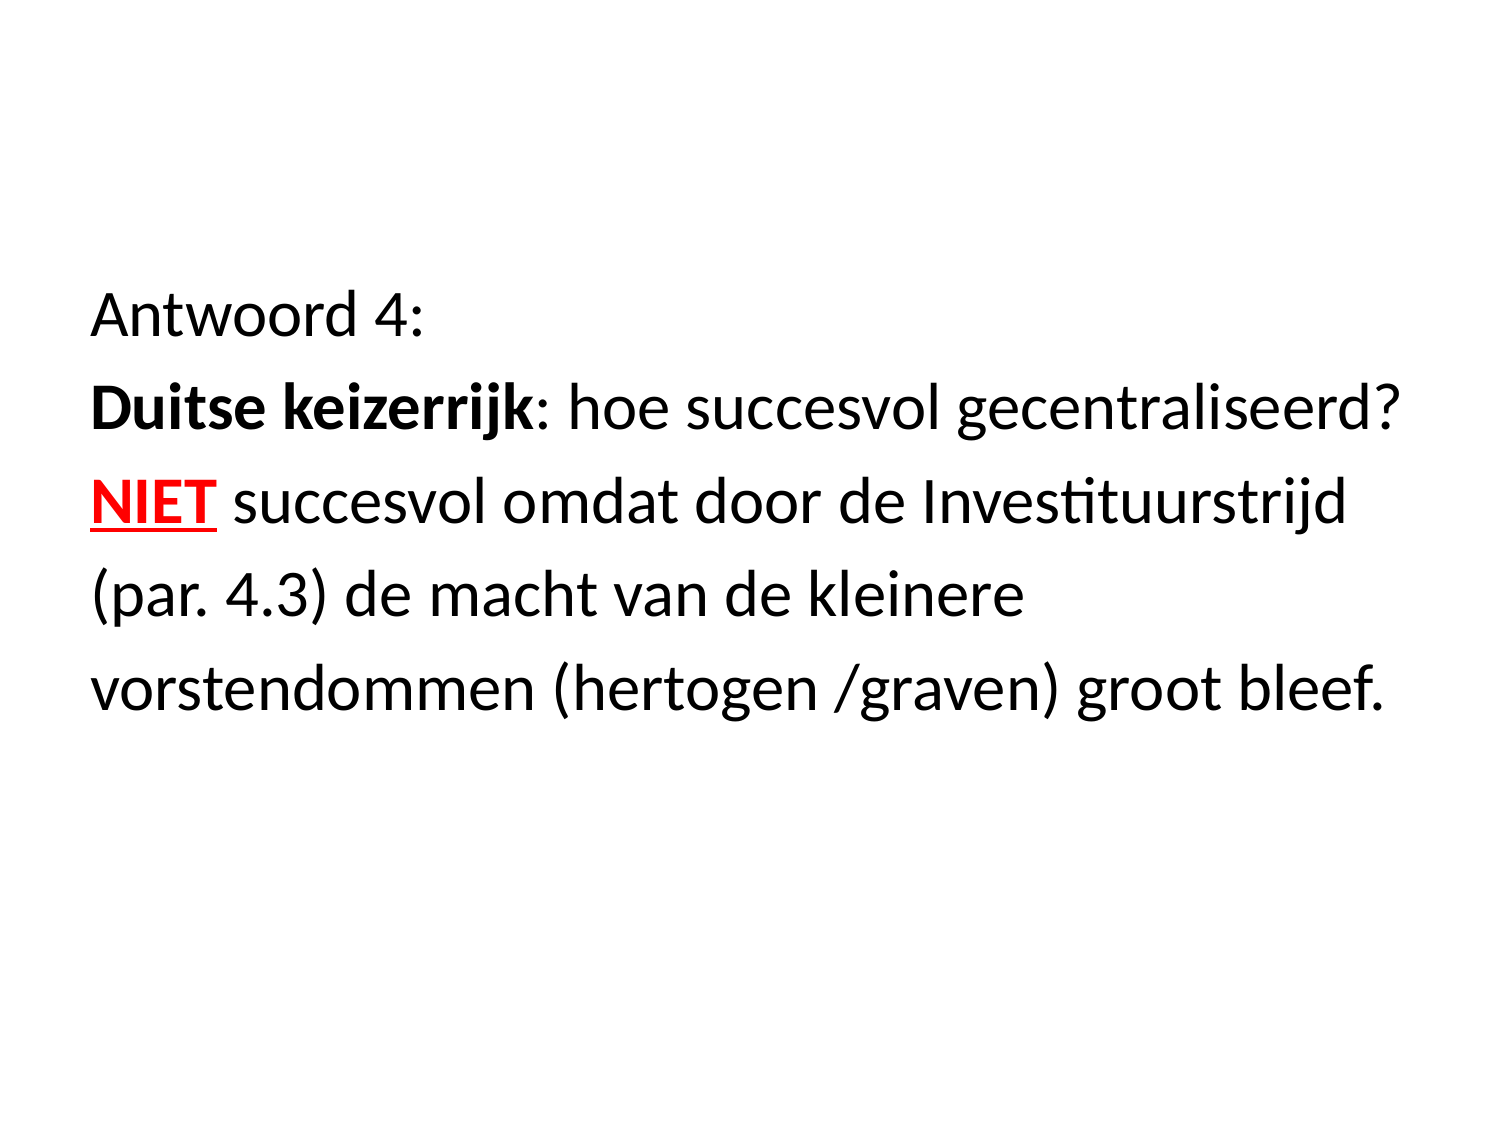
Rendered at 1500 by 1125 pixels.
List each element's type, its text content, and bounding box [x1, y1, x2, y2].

list Antwoord 4: Duitse keizerrijk: hoe succesvol gecentraliseerd? NIET succesvol omdat door de Investituurstrijd (par. 4.3) de macht van de kleinere vorstendommen (hertogen /graven) groot bleef. [75, 262, 1425, 1005]
